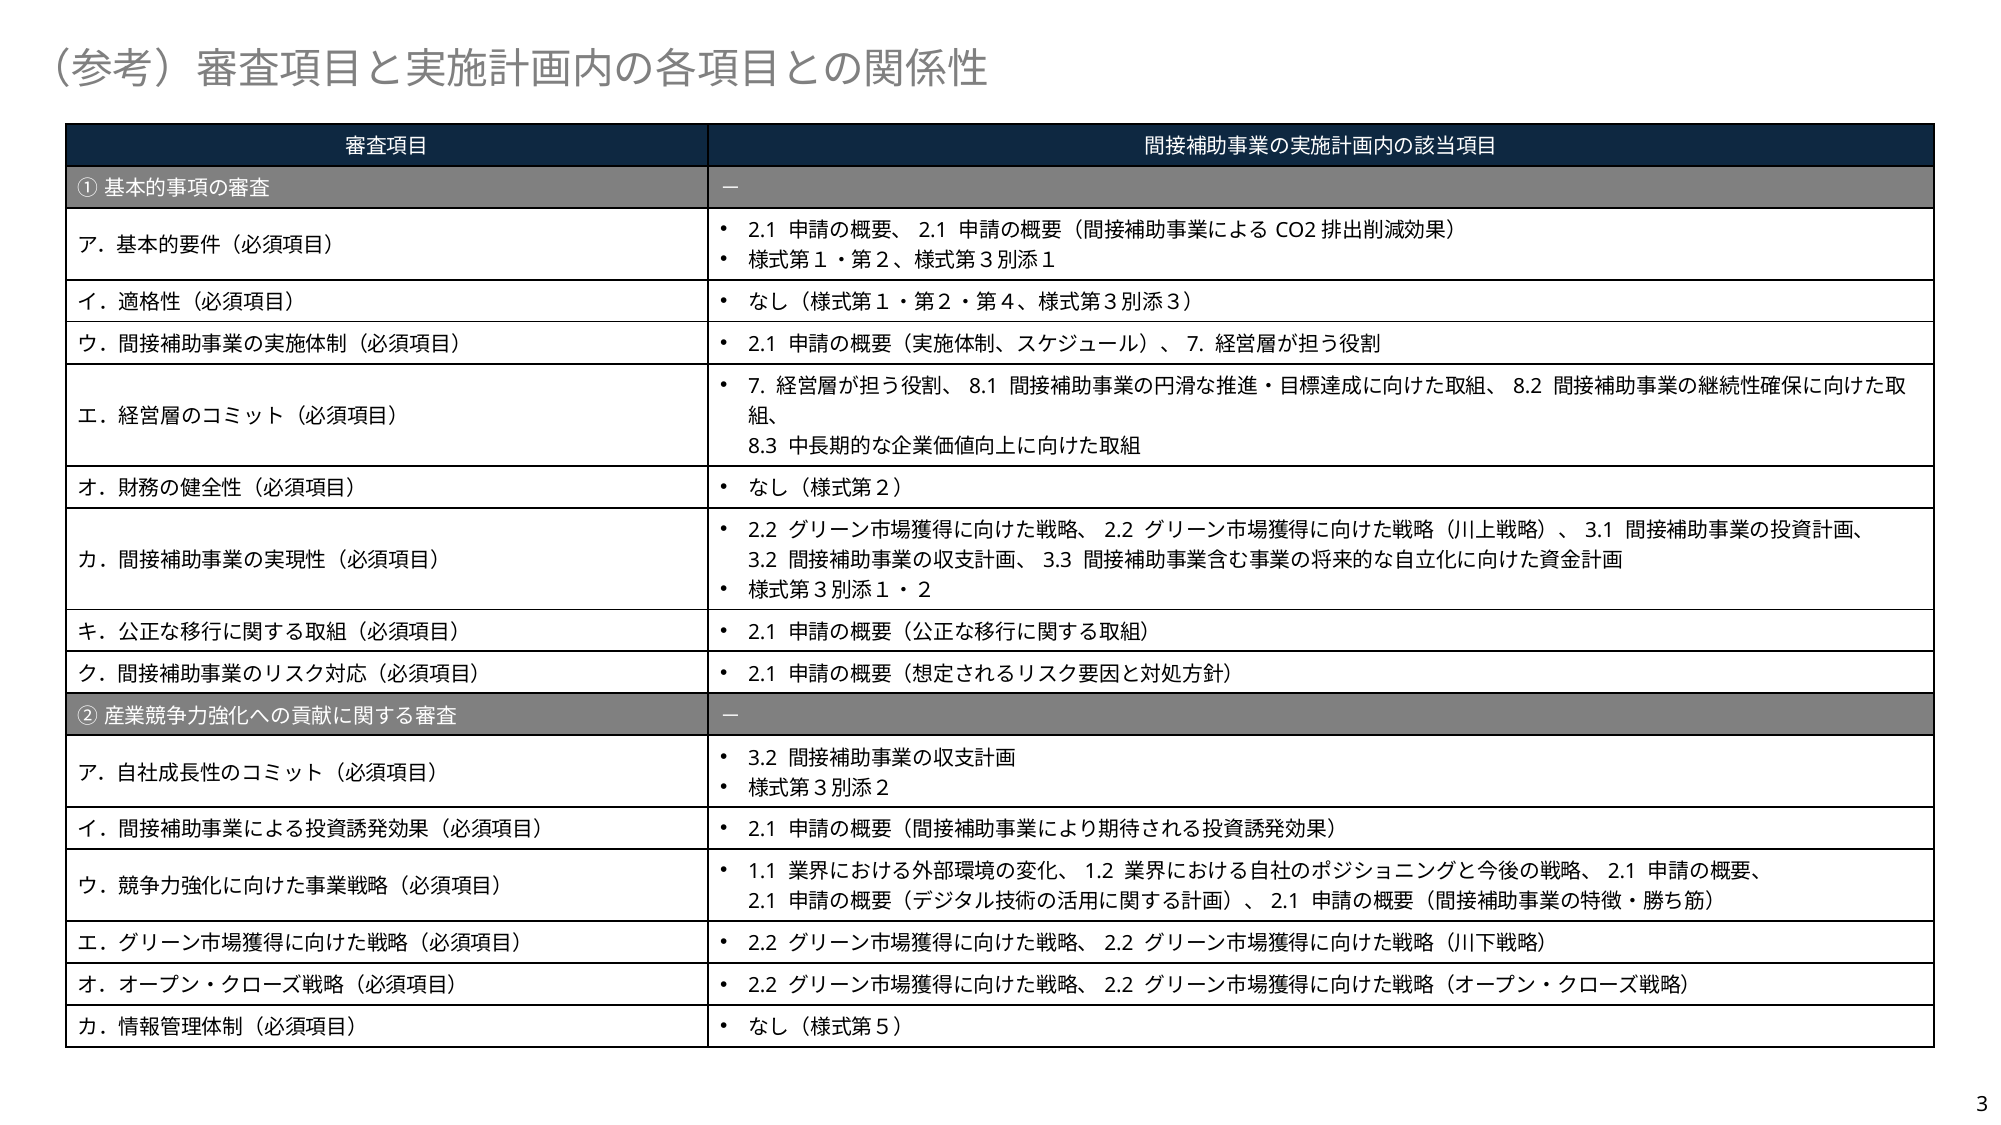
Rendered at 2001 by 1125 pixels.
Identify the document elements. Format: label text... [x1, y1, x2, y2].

table_cell ウ．間接補助事業の実施体制（必須項目） [67, 322, 707, 363]
table_cell 2.1 申請の概要（間接補助事業により期待される投資誘発効果） [709, 808, 1933, 848]
table_cell ア．基本的要件（必須項目） [67, 209, 707, 279]
table_cell 1.1 業界における外部環境の変化、1.2 業界における自社のポジショニングと今後の戦略、2.1 申請の概要、 2.1 申請の概要（デジタル技術の活用に関する計画）、2.1 申請の概要（間接補助事業の特徴・勝ち筋） [709, 850, 1933, 920]
table_cell 2.1 申請の概要（公正な移行に関する取組） [709, 610, 1933, 650]
table_cell ①基本的事項の審査 [67, 167, 707, 207]
table_cell － [709, 167, 1933, 207]
table_cell 2.1 申請の概要（実施体制、スケジュール）、7. 経営層が担う役割 [709, 322, 1933, 363]
table_cell － [709, 694, 1933, 734]
table_cell カ．間接補助事業の実現性（必須項目） [67, 509, 707, 609]
table_cell なし（様式第１・第２・第４、様式第３別添３） [709, 281, 1933, 321]
table_header 審査項目 [67, 125, 707, 165]
table_cell 3.2 間接補助事業の収支計画 様式第３別添２ [709, 736, 1933, 806]
table_cell オ．財務の健全性（必須項目） [67, 467, 707, 507]
text_box （参考）審査項目と実施計画内の各項目との関係性 [29, 47, 1802, 94]
table_cell エ．経営層のコミット（必須項目） [67, 365, 707, 465]
table_cell ②産業競争力強化への貢献に関する審査 [67, 694, 707, 734]
table_cell カ．情報管理体制（必須項目） [67, 1006, 707, 1046]
table_cell 2.2 グリーン市場獲得に向けた戦略、2.2 グリーン市場獲得に向けた戦略（川上戦略）、3.1 間接補助事業の投資計画、 3.2 間接補助事業の収支計画、3.3 間接補助事業含む事業の将来的な自立化に向けた資金計画 様式第３別添１・２ [709, 509, 1933, 609]
table_cell イ．適格性（必須項目） [67, 281, 707, 321]
table_cell イ．間接補助事業による投資誘発効果（必須項目） [67, 808, 707, 848]
table_cell なし（様式第５） [709, 1006, 1933, 1046]
table_header 間接補助事業の実施計画内の該当項目 [709, 125, 1933, 165]
table_cell エ．グリーン市場獲得に向けた戦略（必須項目） [67, 922, 707, 962]
table_cell 2.1 申請の概要、2.1 申請の概要（間接補助事業によるCO2排出削減効果） 様式第１・第２、様式第３別添１ [709, 209, 1933, 279]
table_cell 2.2 グリーン市場獲得に向けた戦略、2.2 グリーン市場獲得に向けた戦略（オープン・クローズ戦略） [709, 964, 1933, 1004]
table_cell ア．自社成長性のコミット（必須項目） [67, 736, 707, 806]
table_cell 2.2 グリーン市場獲得に向けた戦略、2.2 グリーン市場獲得に向けた戦略（川下戦略） [709, 922, 1933, 962]
table_cell キ．公正な移行に関する取組（必須項目） [67, 610, 707, 650]
table_cell 7. 経営層が担う役割、8.1 間接補助事業の円滑な推進・目標達成に向けた取組、8.2 間接補助事業の継続性確保に向けた取組、 8.3 中長期的な企業価値向上に向けた取組 [709, 365, 1933, 465]
table_cell ク．間接補助事業のリスク対応（必須項目） [67, 652, 707, 692]
table_cell ウ．競争力強化に向けた事業戦略（必須項目） [67, 850, 707, 920]
table_cell なし（様式第２） [709, 467, 1933, 507]
table_cell 2.1 申請の概要（想定されるリスク要因と対処方針） [709, 652, 1933, 692]
table_cell オ．オープン・クローズ戦略（必須項目） [67, 964, 707, 1004]
